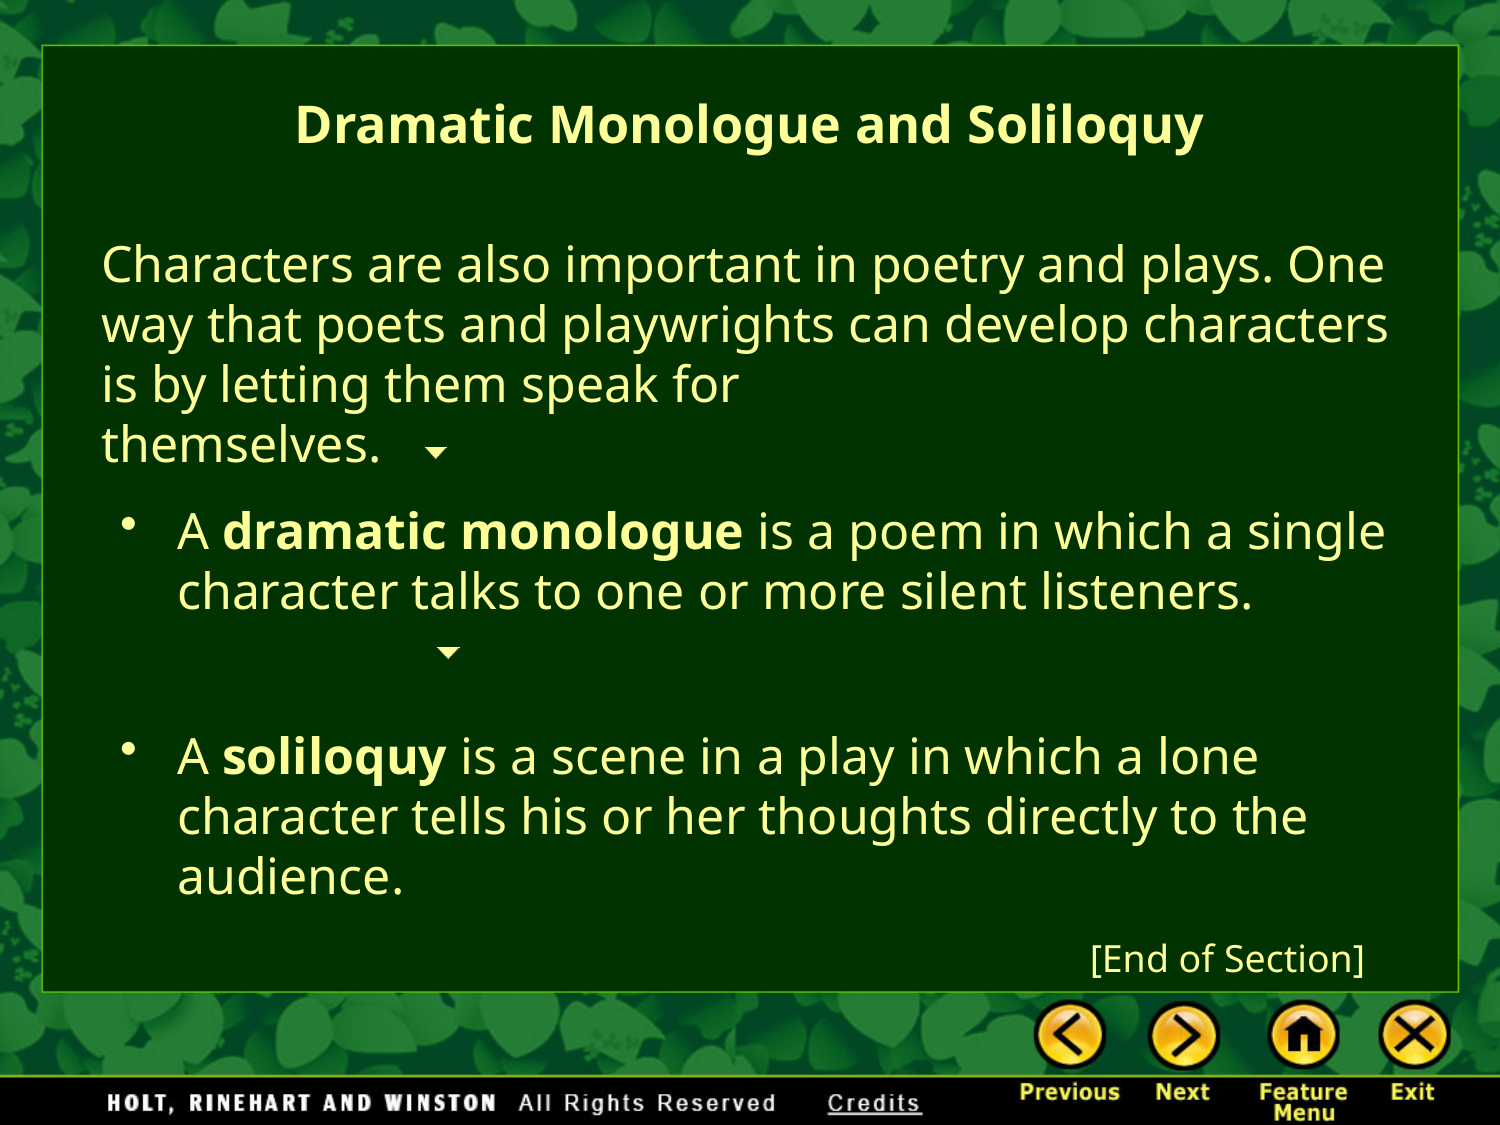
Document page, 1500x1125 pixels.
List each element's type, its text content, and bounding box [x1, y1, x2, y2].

text_box [End of Section] [1074, 927, 1413, 987]
title Dramatic Monologue and Soliloquy [74, 57, 1426, 188]
picture [0, 0, 1500, 1125]
text_box A soliloquy is a scene in a play in which a lone character tells his or her thoughts directly to the audience. [86, 717, 1413, 913]
text_box [1012, 987, 1126, 1125]
text_box Characters are also important in poetry and plays. One way that poets and playwrights can develop characters is by letting them speak for themselves. [86, 224, 1412, 480]
text_box A dramatic monologue is a poem in which a single character talks to one or more silent listeners. [86, 492, 1413, 628]
